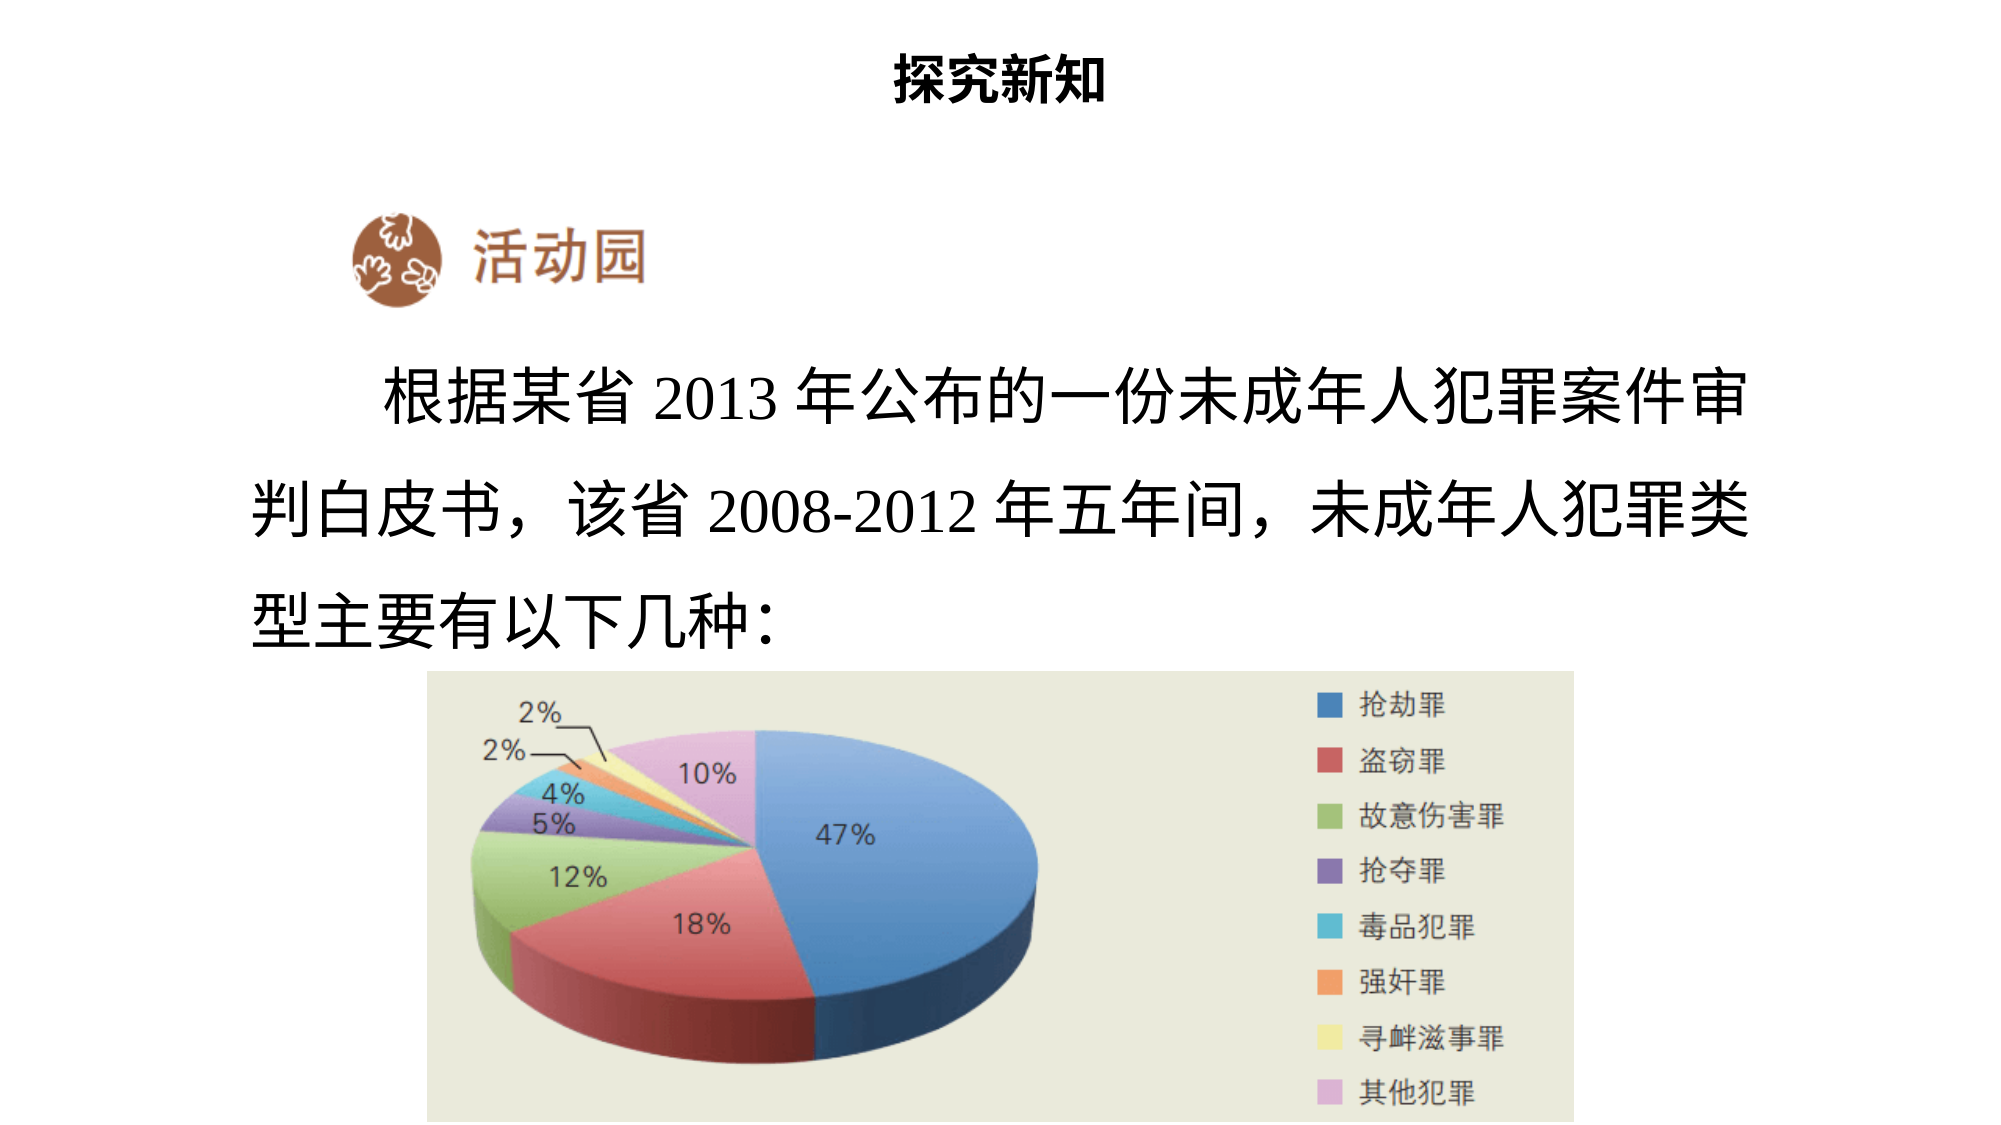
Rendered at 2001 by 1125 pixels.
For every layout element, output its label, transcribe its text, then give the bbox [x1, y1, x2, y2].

picture [350, 207, 650, 313]
title 探究新知 [193, 38, 1808, 119]
text_box 根据某省2013年公布的一份未成年人犯罪案件审判白皮书，该省2008-2012年五年间，未成年人犯罪类型主要有以下几种： [235, 312, 1766, 647]
picture [426, 671, 1575, 1122]
